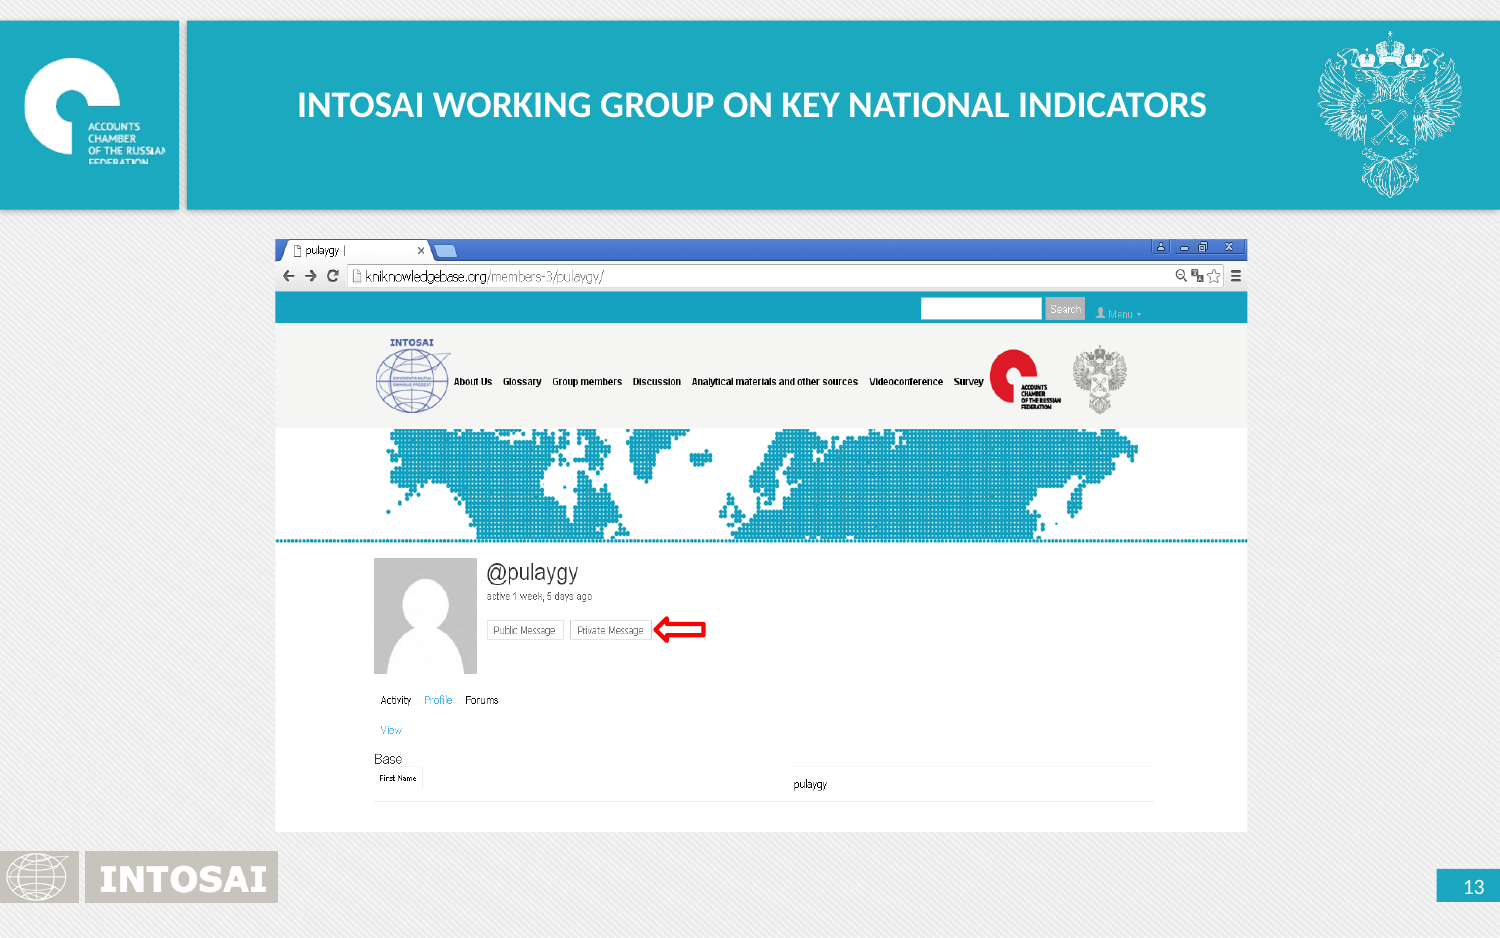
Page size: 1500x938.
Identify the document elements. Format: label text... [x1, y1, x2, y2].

picture [0, 0, 1500, 938]
text_box INTOSAI WORKING GROUP ON KEY NATIONAL INDICATORS [282, 72, 1265, 133]
